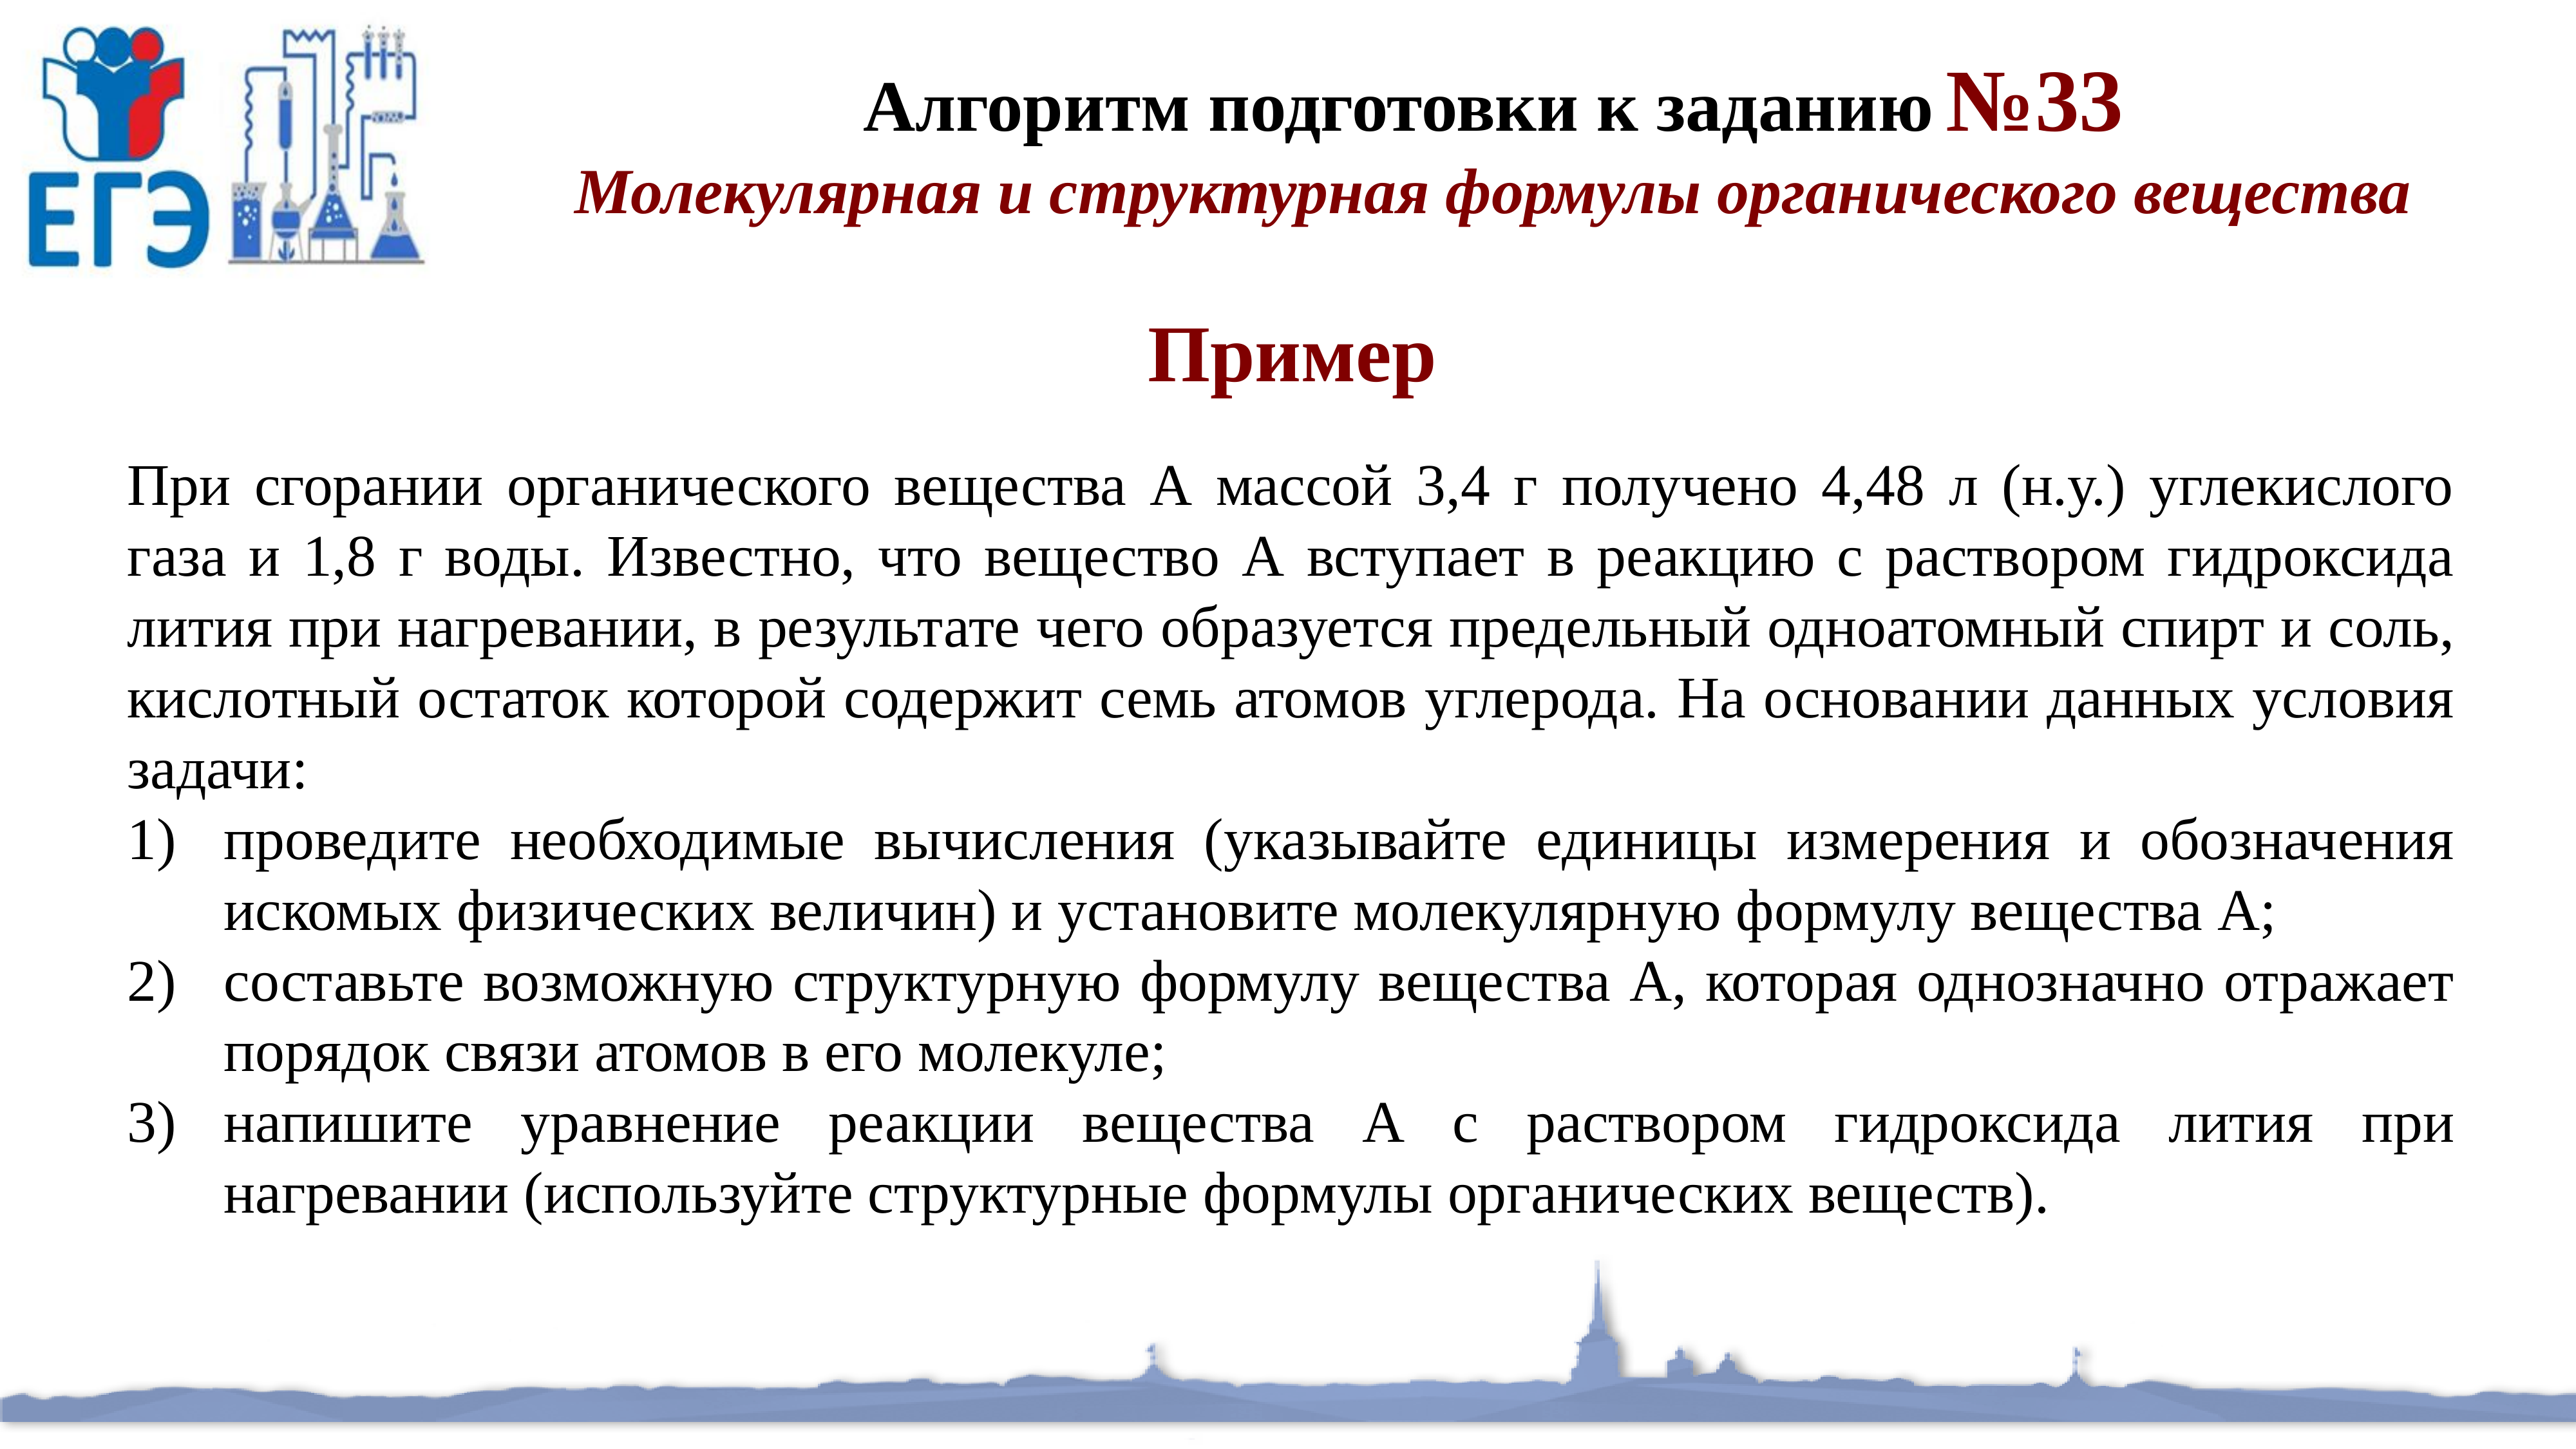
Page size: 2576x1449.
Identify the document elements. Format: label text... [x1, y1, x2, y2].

picture [0, 0, 449, 290]
text_box Алгоритм подготовки к заданию №33 Молекулярная и структурная формулы органического вещества [519, 37, 2467, 231]
text_box Пример [839, 296, 1745, 402]
text_box При сгорании органического вещества А массой 3,4 г получено 4,48 л (н.у.) углекислого газа и 1,8 г воды. Известно, что вещество А вступает в реакцию с раствором гидроксида лития при нагревании, в результате чего образуется предельный одноатомный спирт и соль, кислотный остаток которой содержит семь атомов углерода. На основании данных условия задачи: проведите необходимые вычисления (указывайте единицы измерения и обозначения искомых физических величин) и установите молекулярную формулу вещества А; составьте возможную структурную формулу вещества А, которая однозначно отражает порядок связи атомов в его молекуле; напишите уравнение реакции вещества А с раствором гидроксида лития при нагревании (используйте структурные формулы органических веществ). [117, 441, 2467, 1230]
picture [0, 1259, 2576, 1440]
